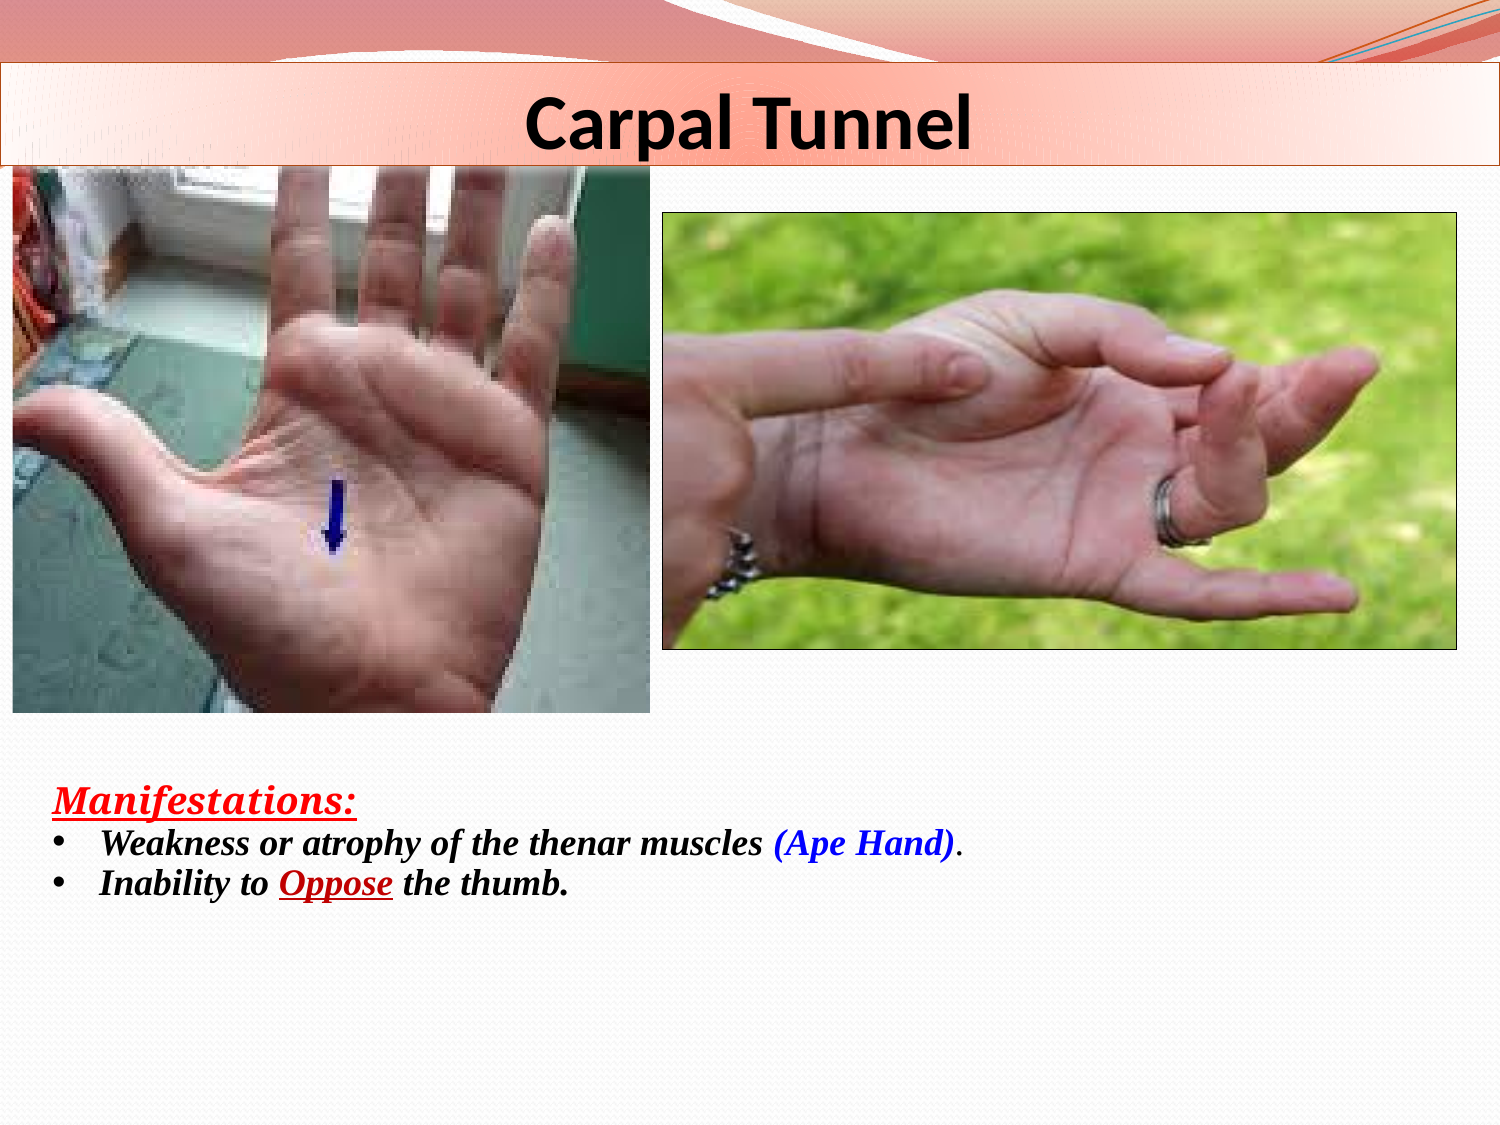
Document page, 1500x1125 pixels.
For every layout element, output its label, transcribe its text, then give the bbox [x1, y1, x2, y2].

title Carpal Tunnel [0, 62, 1500, 166]
picture [12, 124, 651, 713]
text_box Manifestations: Weakness or atrophy of the thenar muscles (Ape Hand). Inability to Oppose the thumb. [37, 774, 1413, 912]
table_cell Opp Poll [651, 126, 658, 166]
picture [662, 212, 1457, 651]
table_cell Opp Poll [5, 126, 12, 166]
